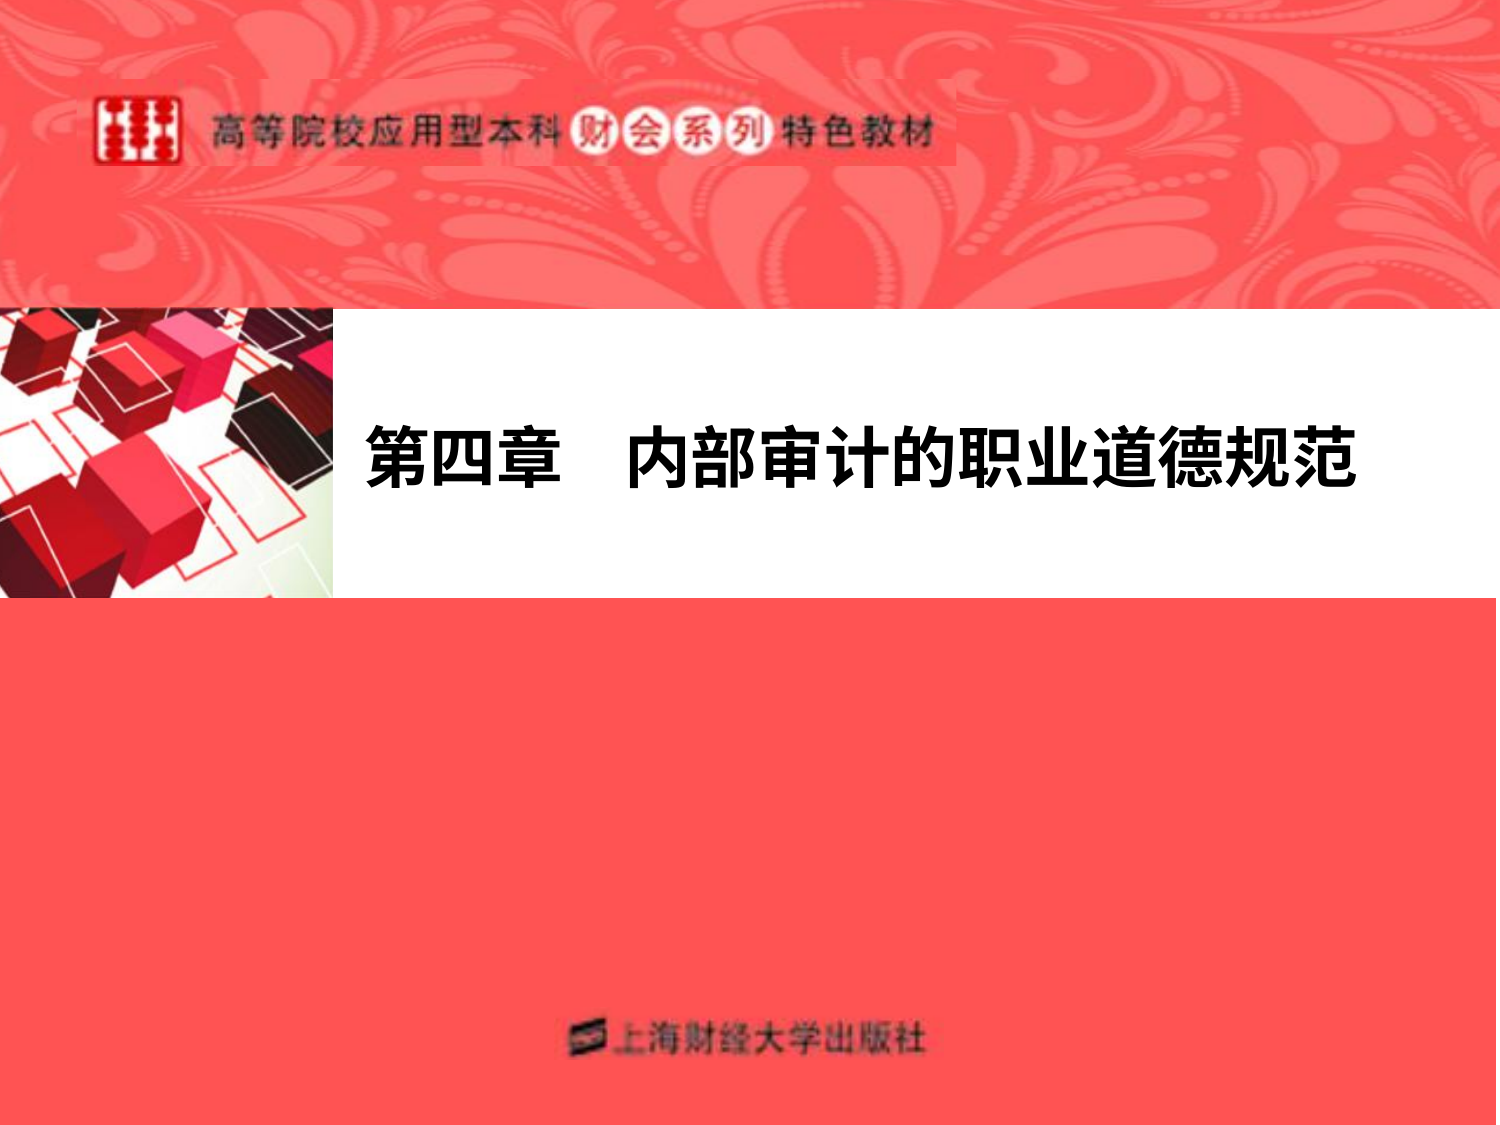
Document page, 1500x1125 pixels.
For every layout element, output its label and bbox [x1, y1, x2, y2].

text_box [0, 0, 1500, 1125]
